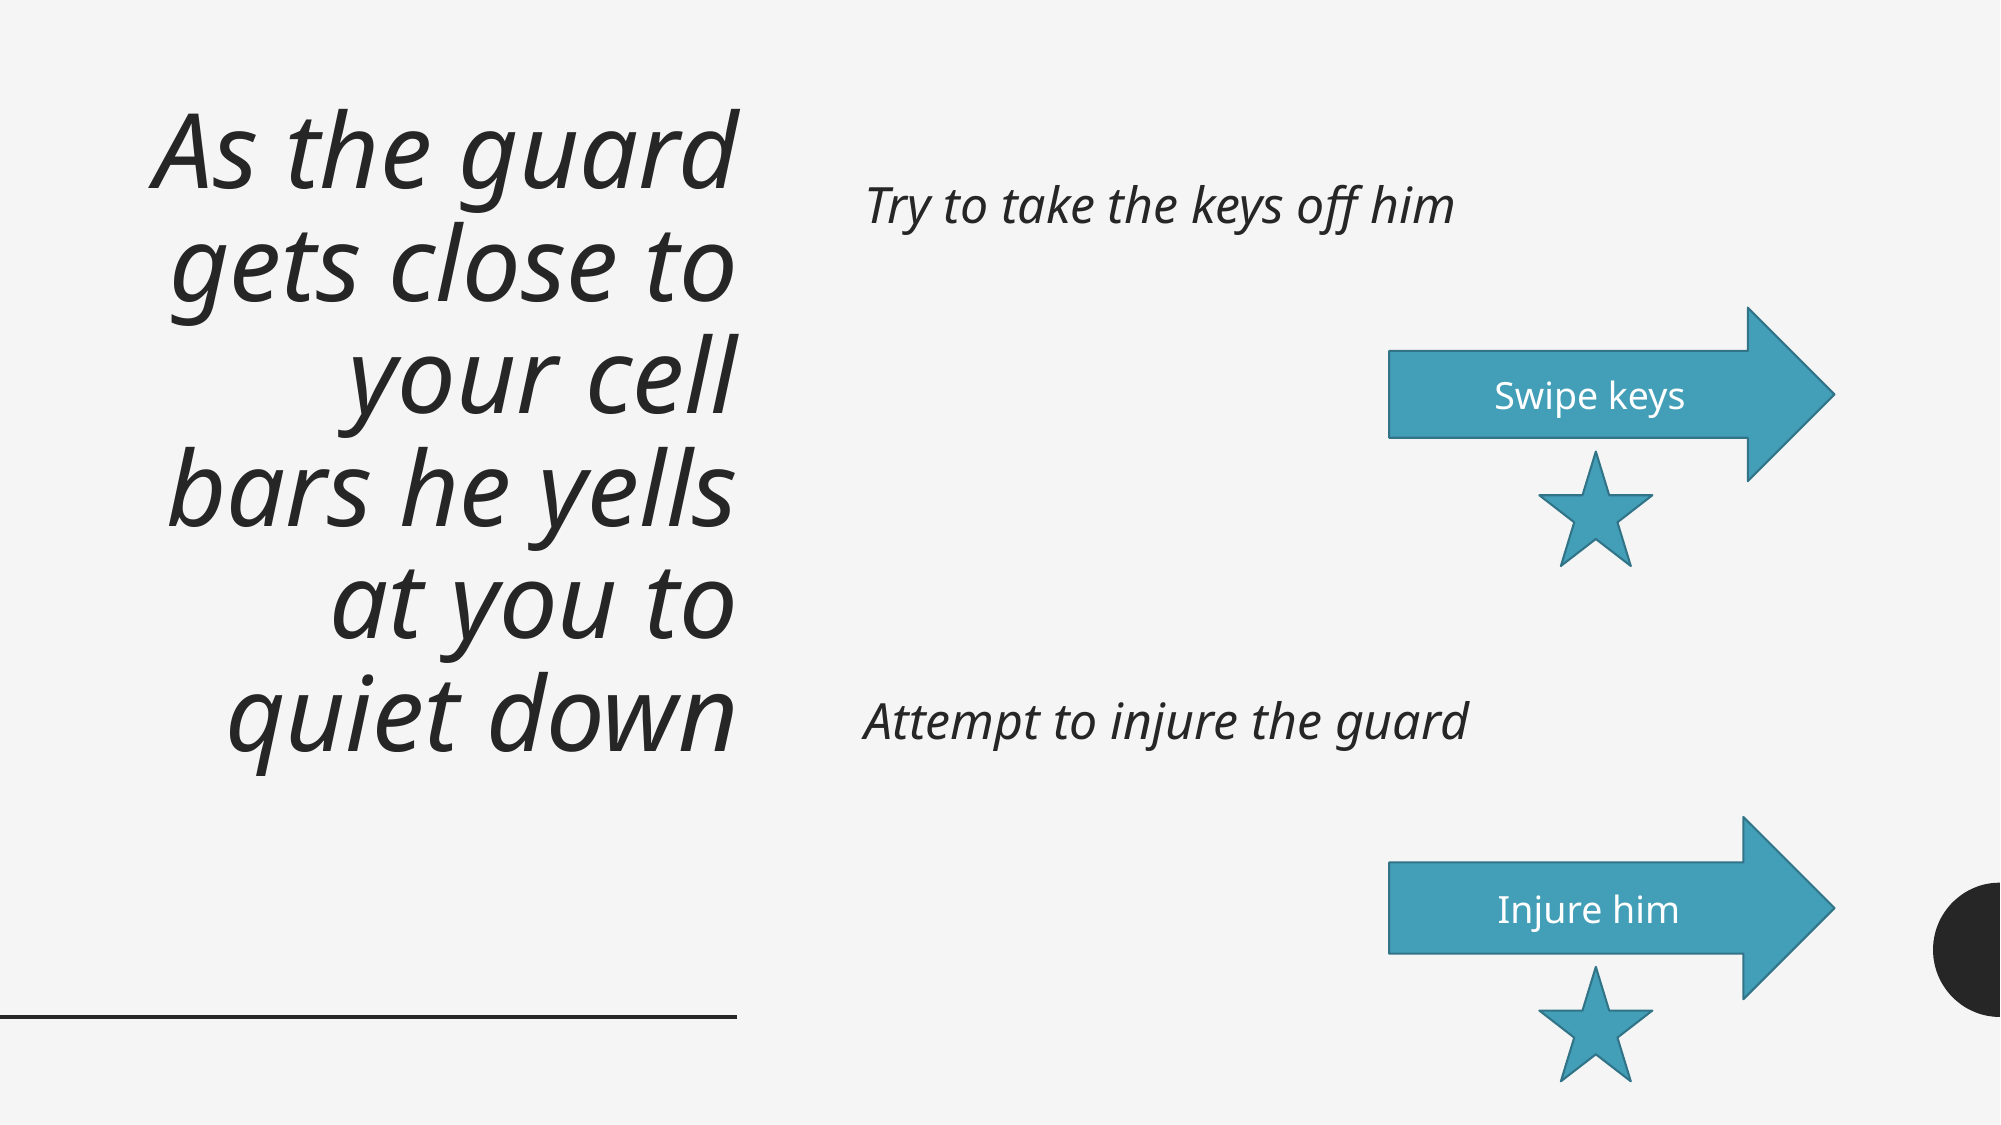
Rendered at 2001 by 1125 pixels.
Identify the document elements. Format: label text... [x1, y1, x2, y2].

text_box [1538, 450, 1654, 567]
text_box Swipe keys [1388, 306, 1836, 483]
list Attempt to injure the guard [849, 607, 1875, 758]
text_box [1538, 965, 1654, 1083]
title As the guard gets close to your cell bars he yells at you to quiet down [125, 91, 754, 905]
text_box Injure him [1388, 815, 1836, 1001]
list Try to take the keys off him [849, 91, 1875, 242]
